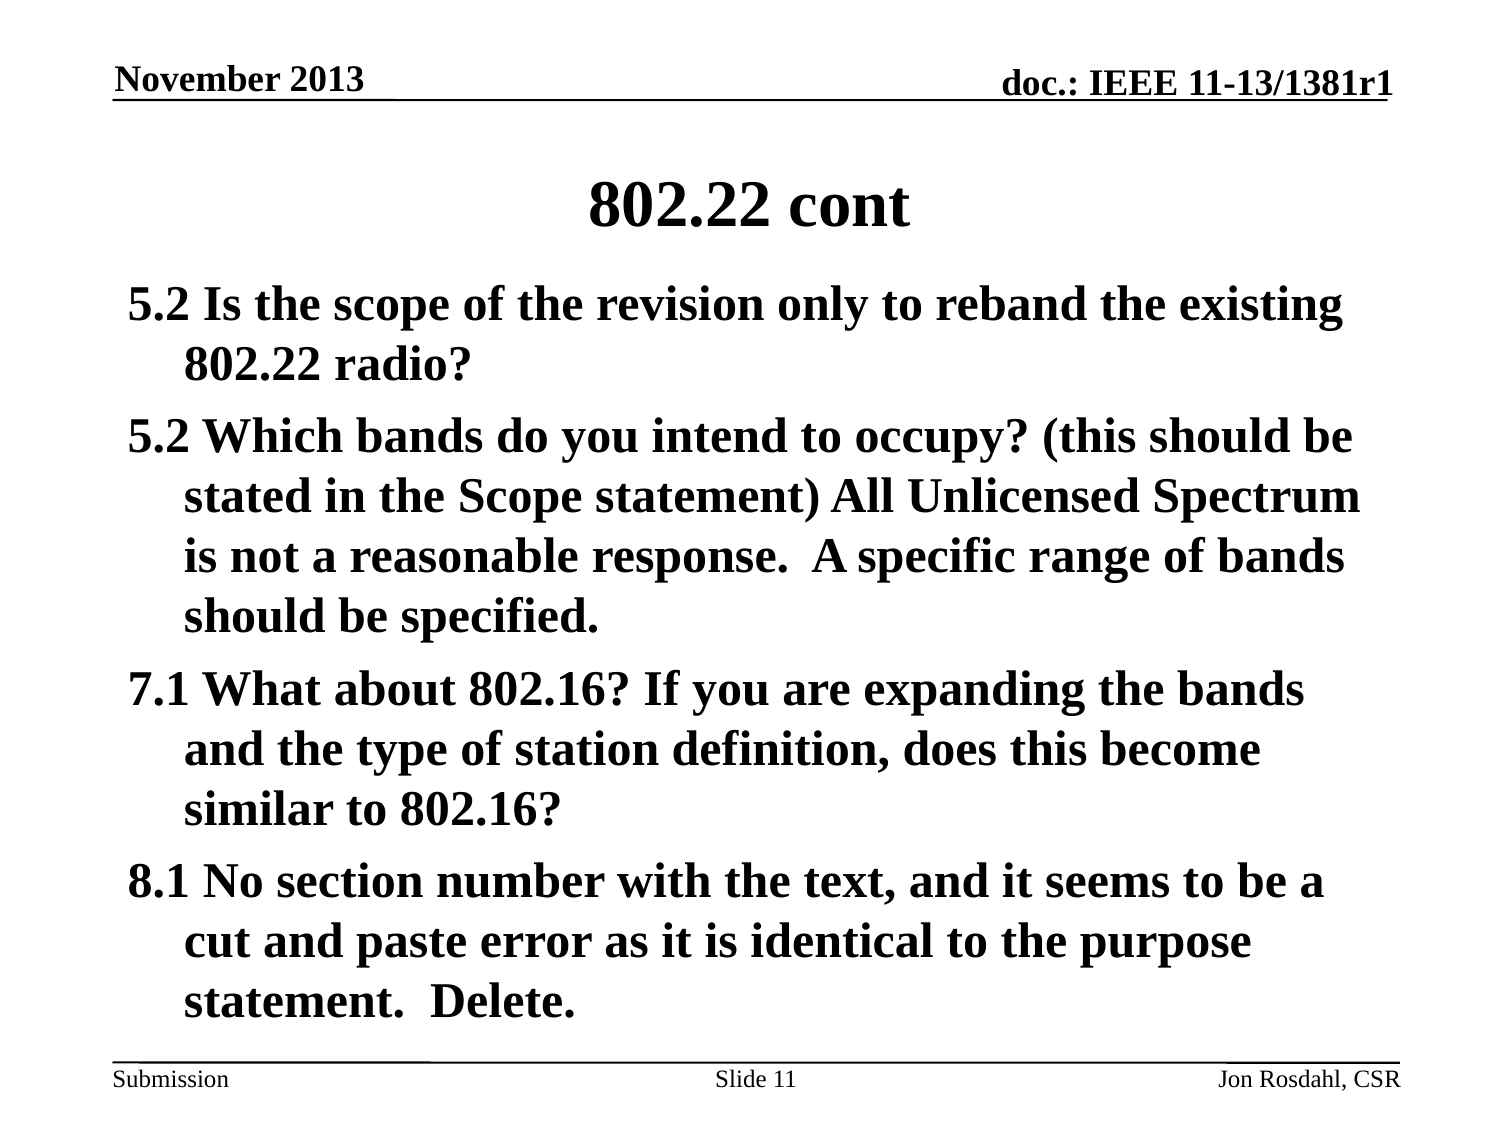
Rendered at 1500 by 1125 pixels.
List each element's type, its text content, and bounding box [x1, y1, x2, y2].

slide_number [114, 54, 423, 100]
footer Jon Rosdahl, CSR [878, 1061, 1402, 1093]
title 802.22 cont [112, 112, 1388, 262]
list 5.2 Is the scope of the revision only to reband the existing 802.22 radio? 5.2 Which bands do you intend to occupy? (this should be stated in the Scope statement) All Unlicensed Spectrum is not a reasonable response. A specific range of bands should be specified. 7.1 What about 802.16? If you are expanding the bands and the type of station definition, does this become similar to 802.16? 8.1 No section number with the text, and it seems to be a cut and paste error as it is identical to the purpose statement. Delete. [112, 262, 1388, 1051]
slide_number Slide 11 [712, 1061, 800, 1123]
